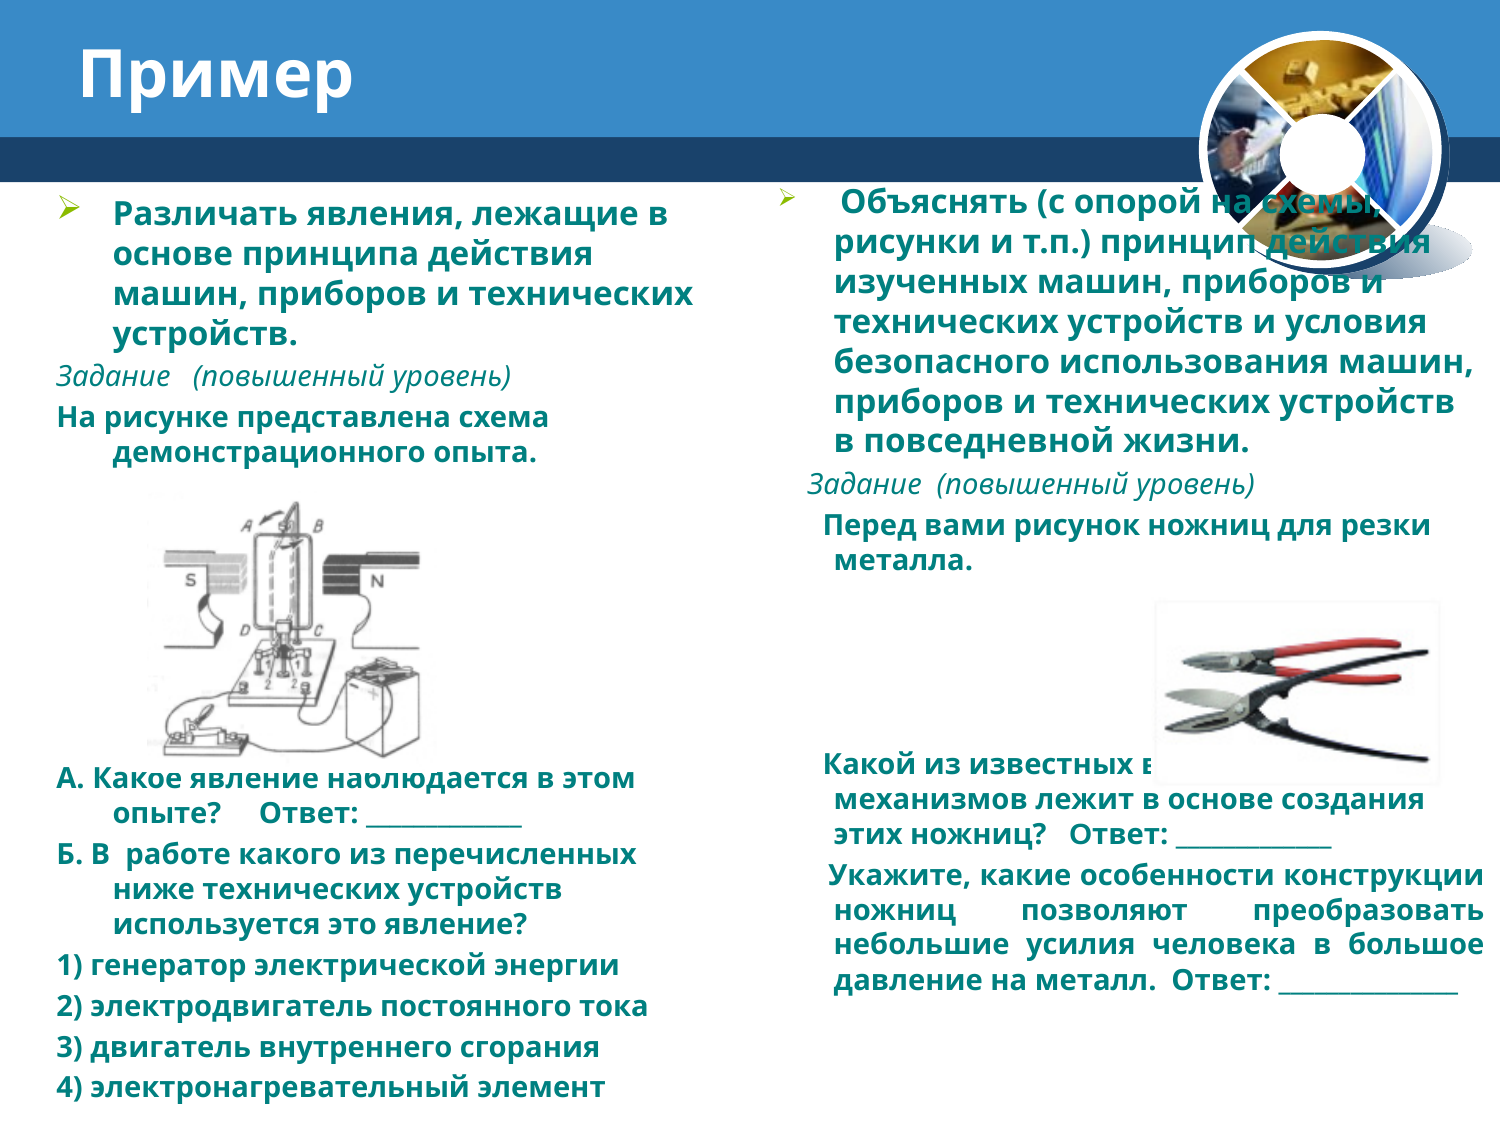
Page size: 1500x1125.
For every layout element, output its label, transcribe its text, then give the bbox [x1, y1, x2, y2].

list Различать явления, лежащие в основе принципа действия машин, приборов и технических устройств. Задание (повышенный уровень) На рисунке представлена схема демонстрационного опыта. А. Какое явление наблюдается в этом опыте? Ответ: _____________ Б. В работе какого из перечисленных ниже технических устройств используется это явление? 1) генератор электрической энергии 2) электродвигатель постоянного тока 3) двигатель внутреннего сгорания 4) электронагревательный элемент [40, 184, 729, 1125]
picture [1349, 73, 1433, 172]
picture [147, 491, 437, 774]
text_box Пример [62, 24, 1275, 118]
picture [1151, 597, 1445, 791]
list Объяснять (с опорой на схемы, рисунки и т.п.) принцип действия изученных машин, приборов и технических устройств и условия безопасного использования машин, приборов и технических устройств в повседневной жизни. Задание (повышенный уровень) Перед вами рисунок ножниц для резки металла. Какой из известных вам простых механизмов лежит в основе создания этих ножниц? Ответ: _____________ Укажите, какие особенности конструкции ножниц позволяют преобразовать небольшие усилия человека в большое давление на металл. Ответ: _______________ [762, 172, 1500, 1102]
picture [1275, 40, 1394, 122]
picture [1207, 109, 1292, 172]
